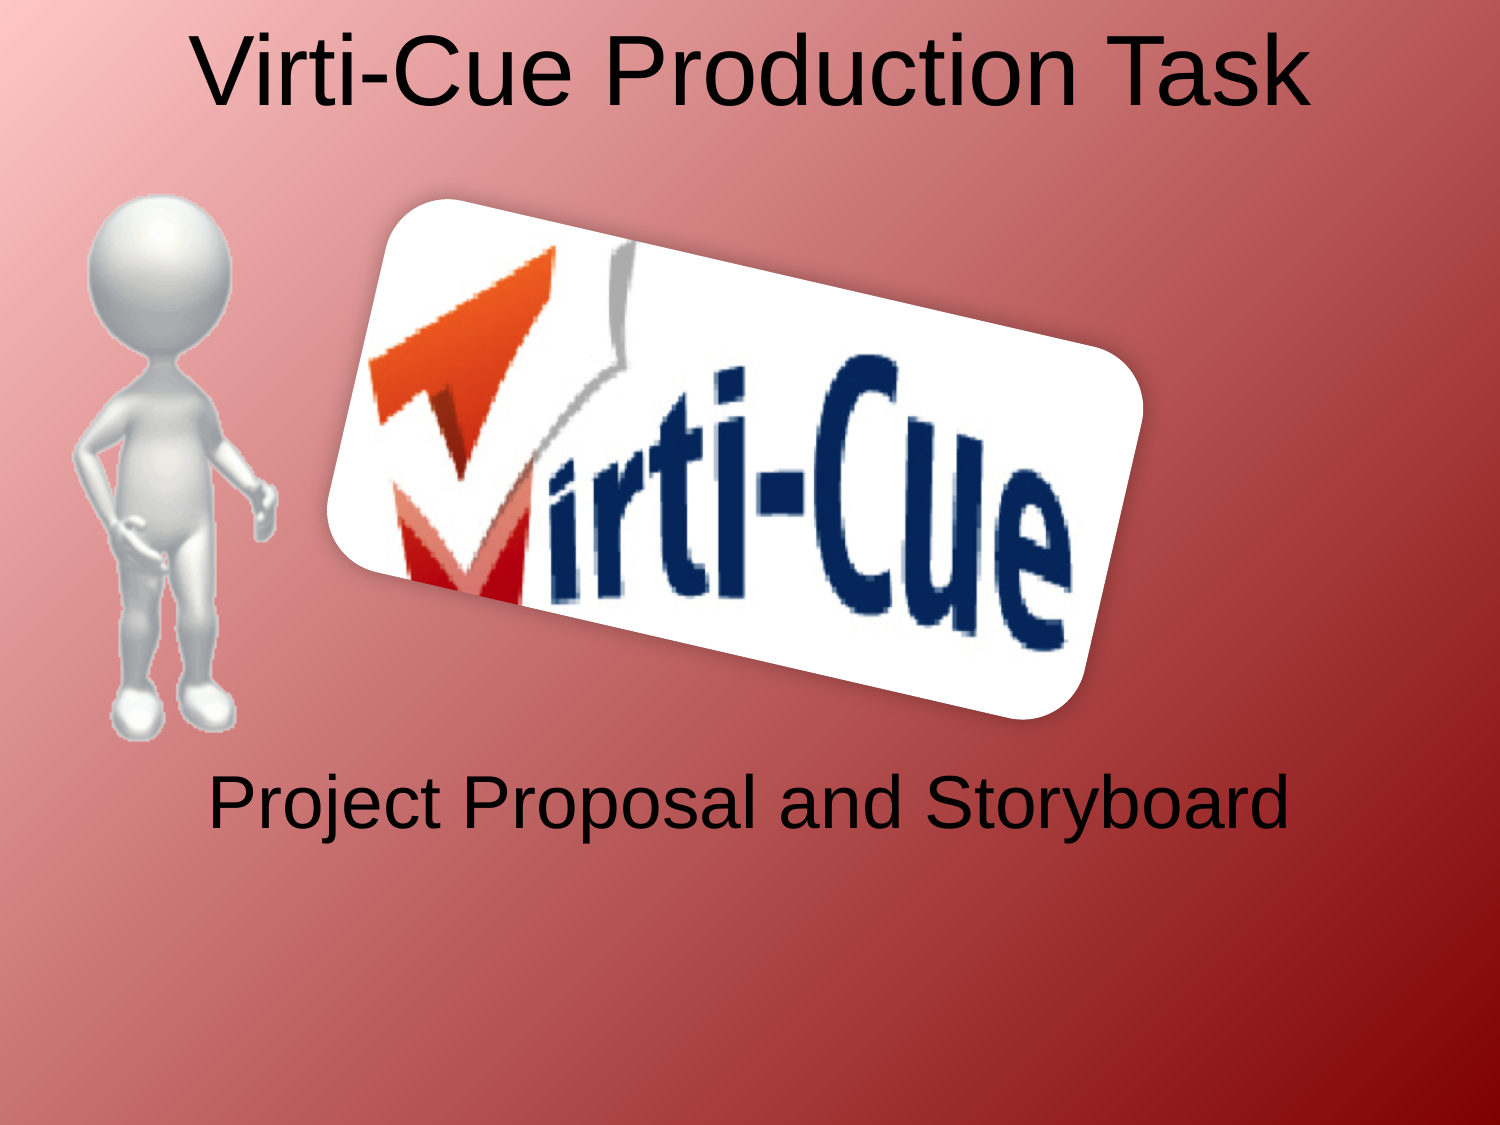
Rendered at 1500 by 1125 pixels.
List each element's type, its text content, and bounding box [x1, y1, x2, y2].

text_box Virti-Cue Production Task [0, 0, 1500, 134]
picture [0, 163, 1144, 827]
text_box Project Proposal and Storyboard [483, 745, 1500, 851]
